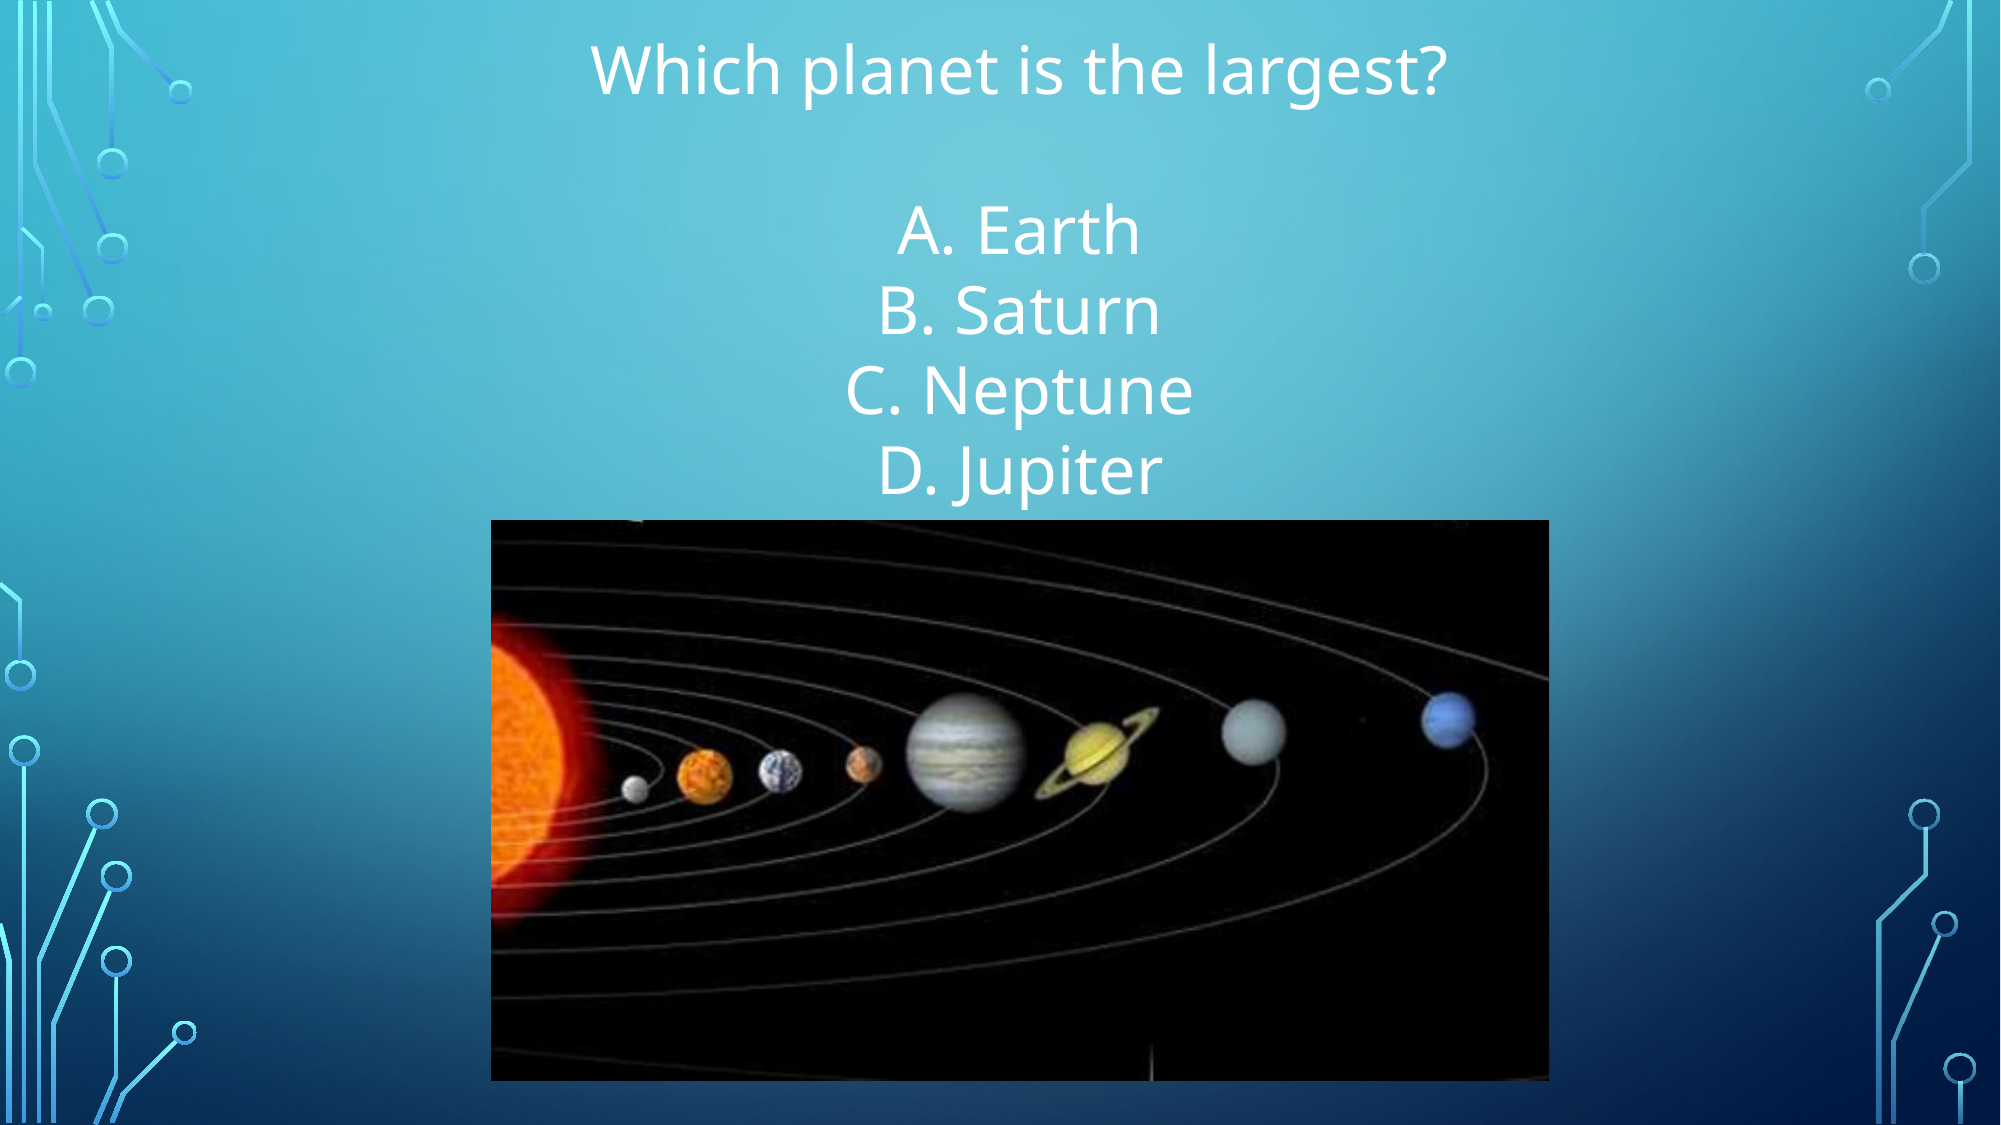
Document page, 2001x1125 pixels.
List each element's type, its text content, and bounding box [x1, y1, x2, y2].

picture [490, 520, 1550, 1081]
text_box Which planet is the largest? Earth Saturn Neptune Jupiter [543, 20, 1497, 516]
